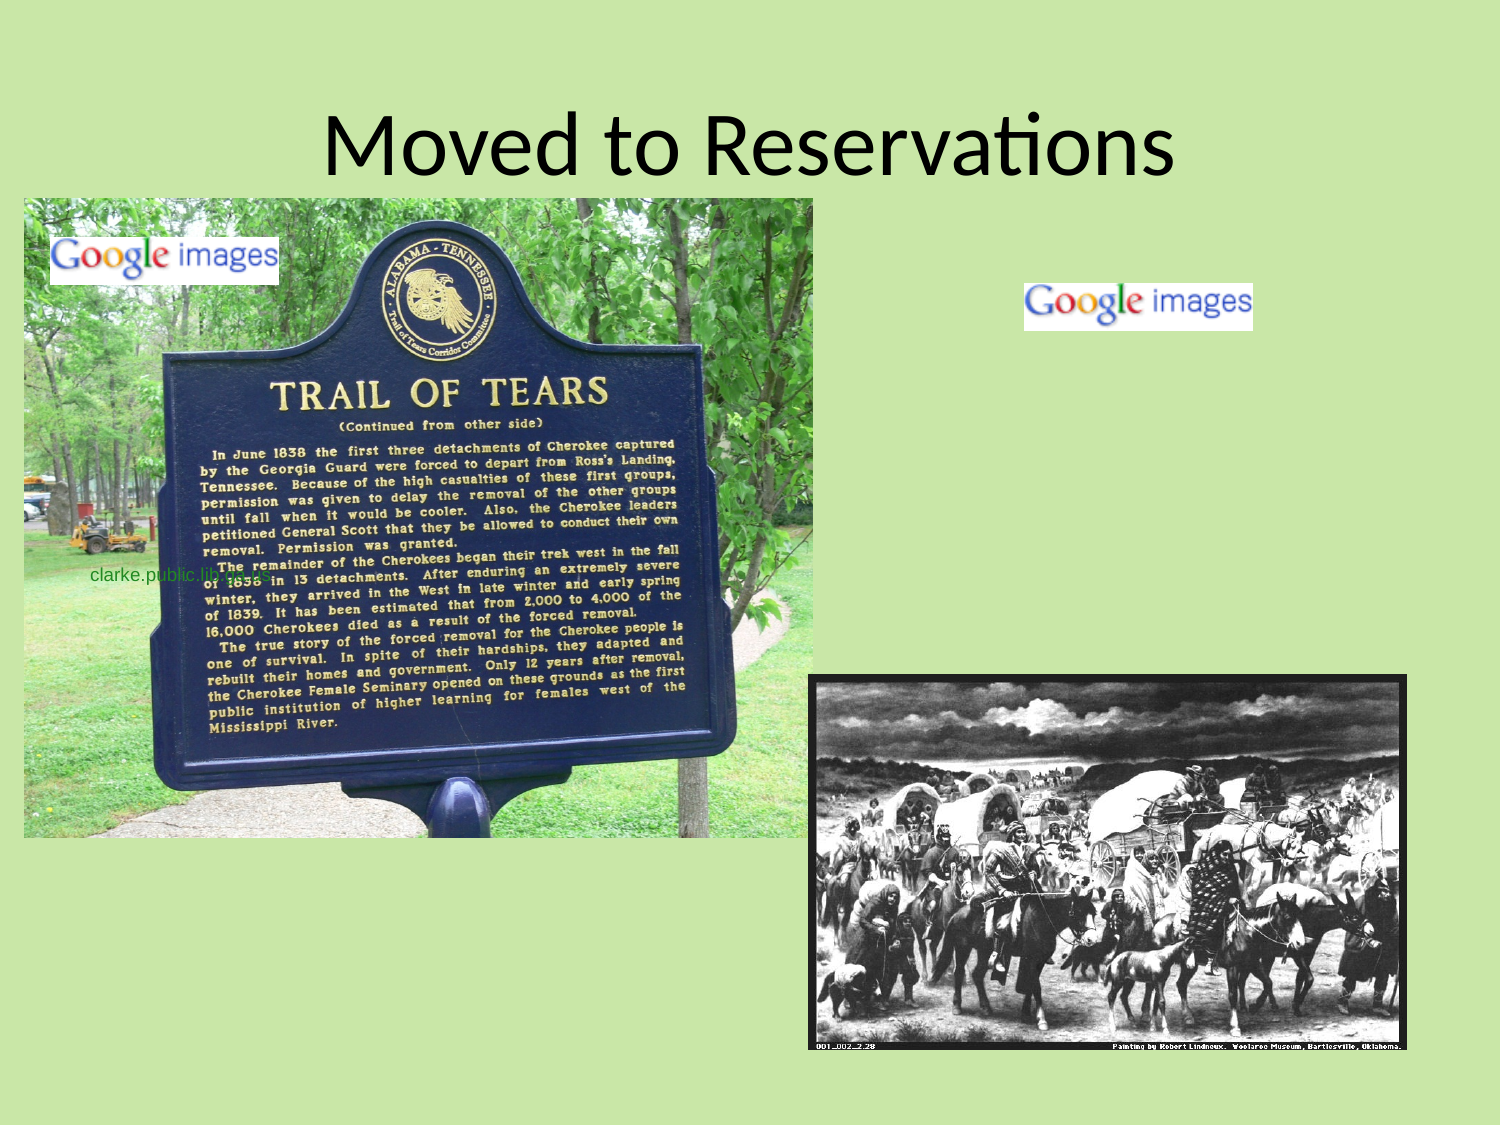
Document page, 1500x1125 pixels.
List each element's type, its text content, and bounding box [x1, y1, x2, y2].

title Moved to Reservations [75, 45, 1425, 233]
picture [1024, 283, 1253, 331]
picture [24, 198, 1407, 1051]
